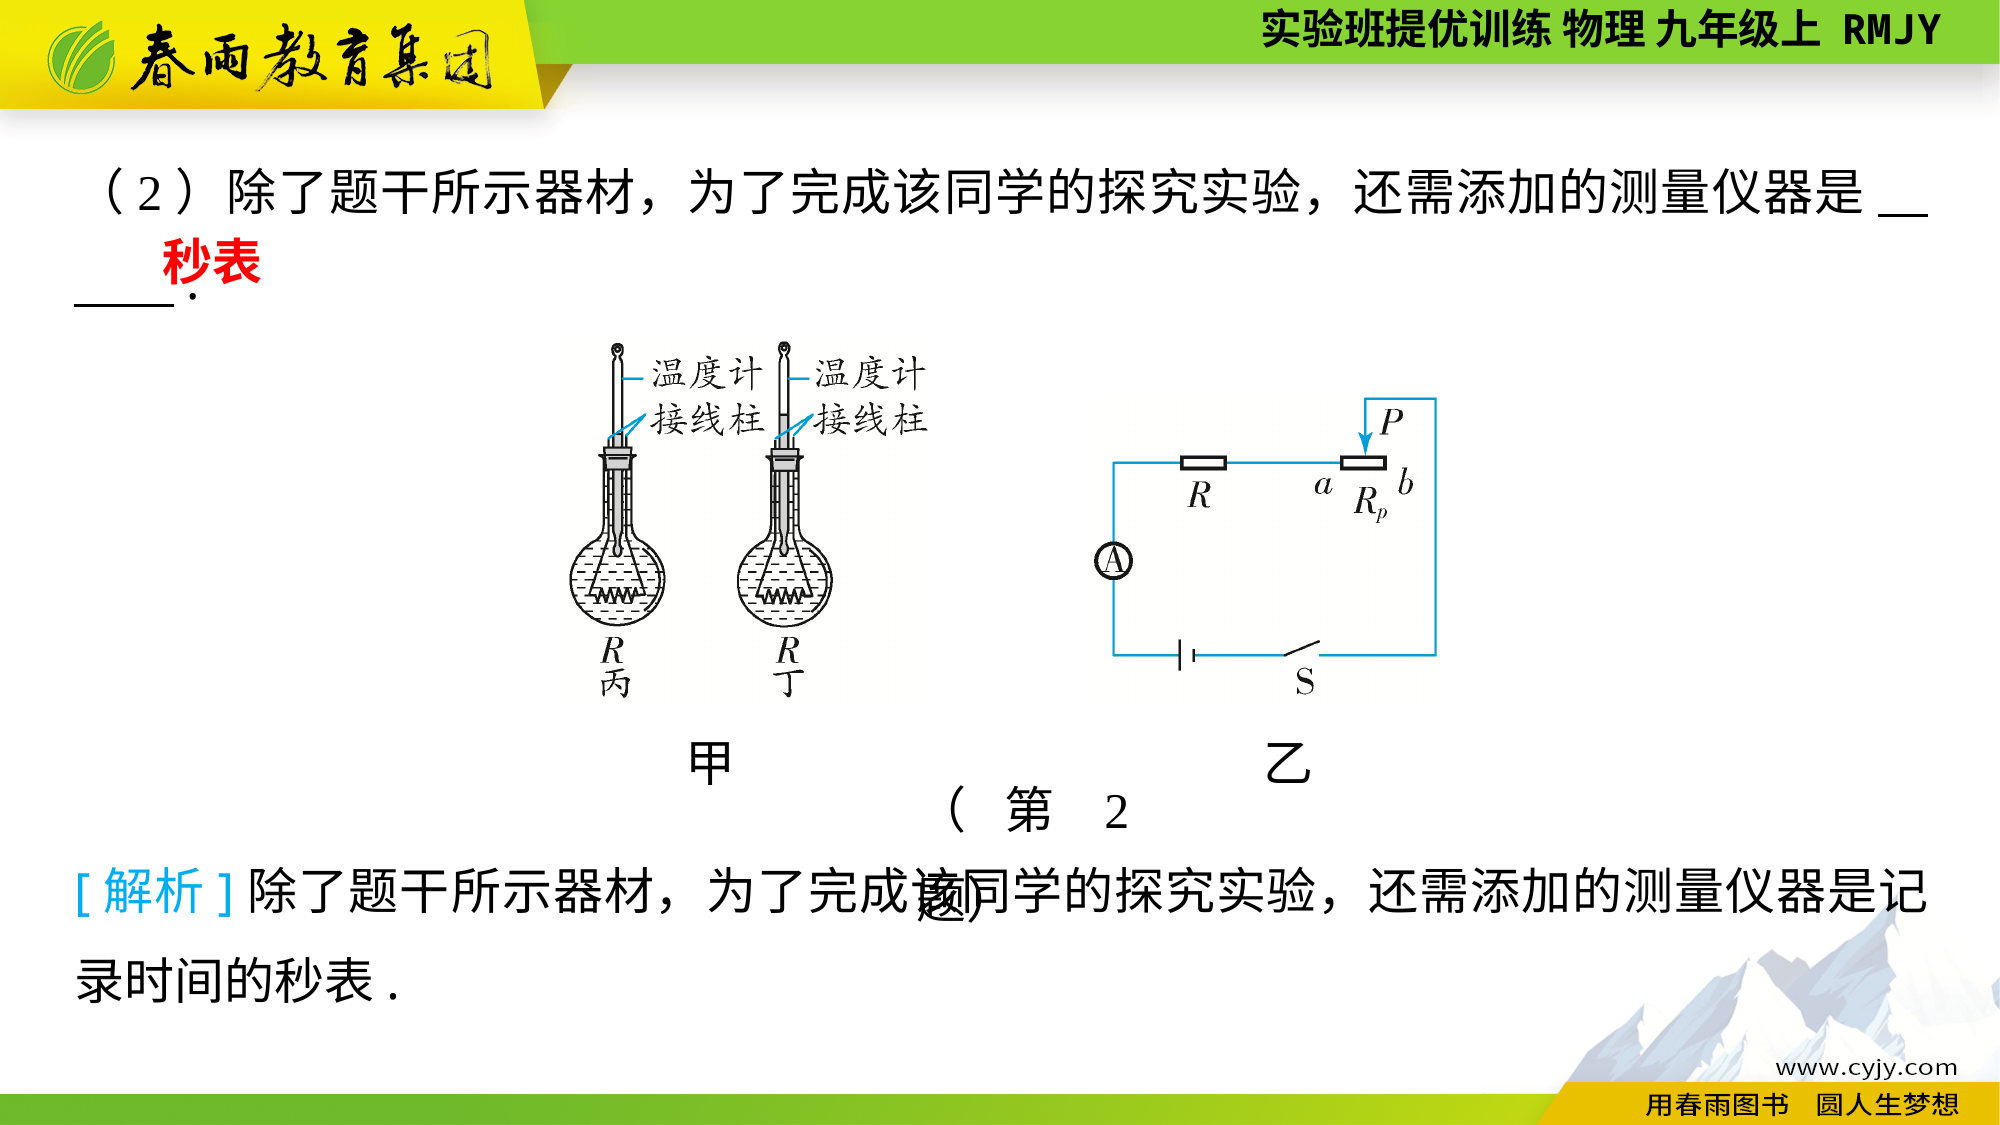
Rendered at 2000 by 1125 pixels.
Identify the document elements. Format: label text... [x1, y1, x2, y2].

list （2）除了题干所示器材，为了完成该同学的探究实验，还需添加的测量仪器是 . [59, 122, 1944, 308]
text_box 乙 [1248, 713, 1329, 799]
text_box [解析]除了题干所示器材，为了完成该同学的探究实验，还需添加的测量仪器是记录时间的秒表. [59, 822, 1944, 1018]
text_box 甲 [670, 714, 751, 799]
text_box （第2题） [901, 741, 1157, 822]
picture [0, 0, 2000, 1125]
text_box 秒表 [147, 223, 278, 298]
